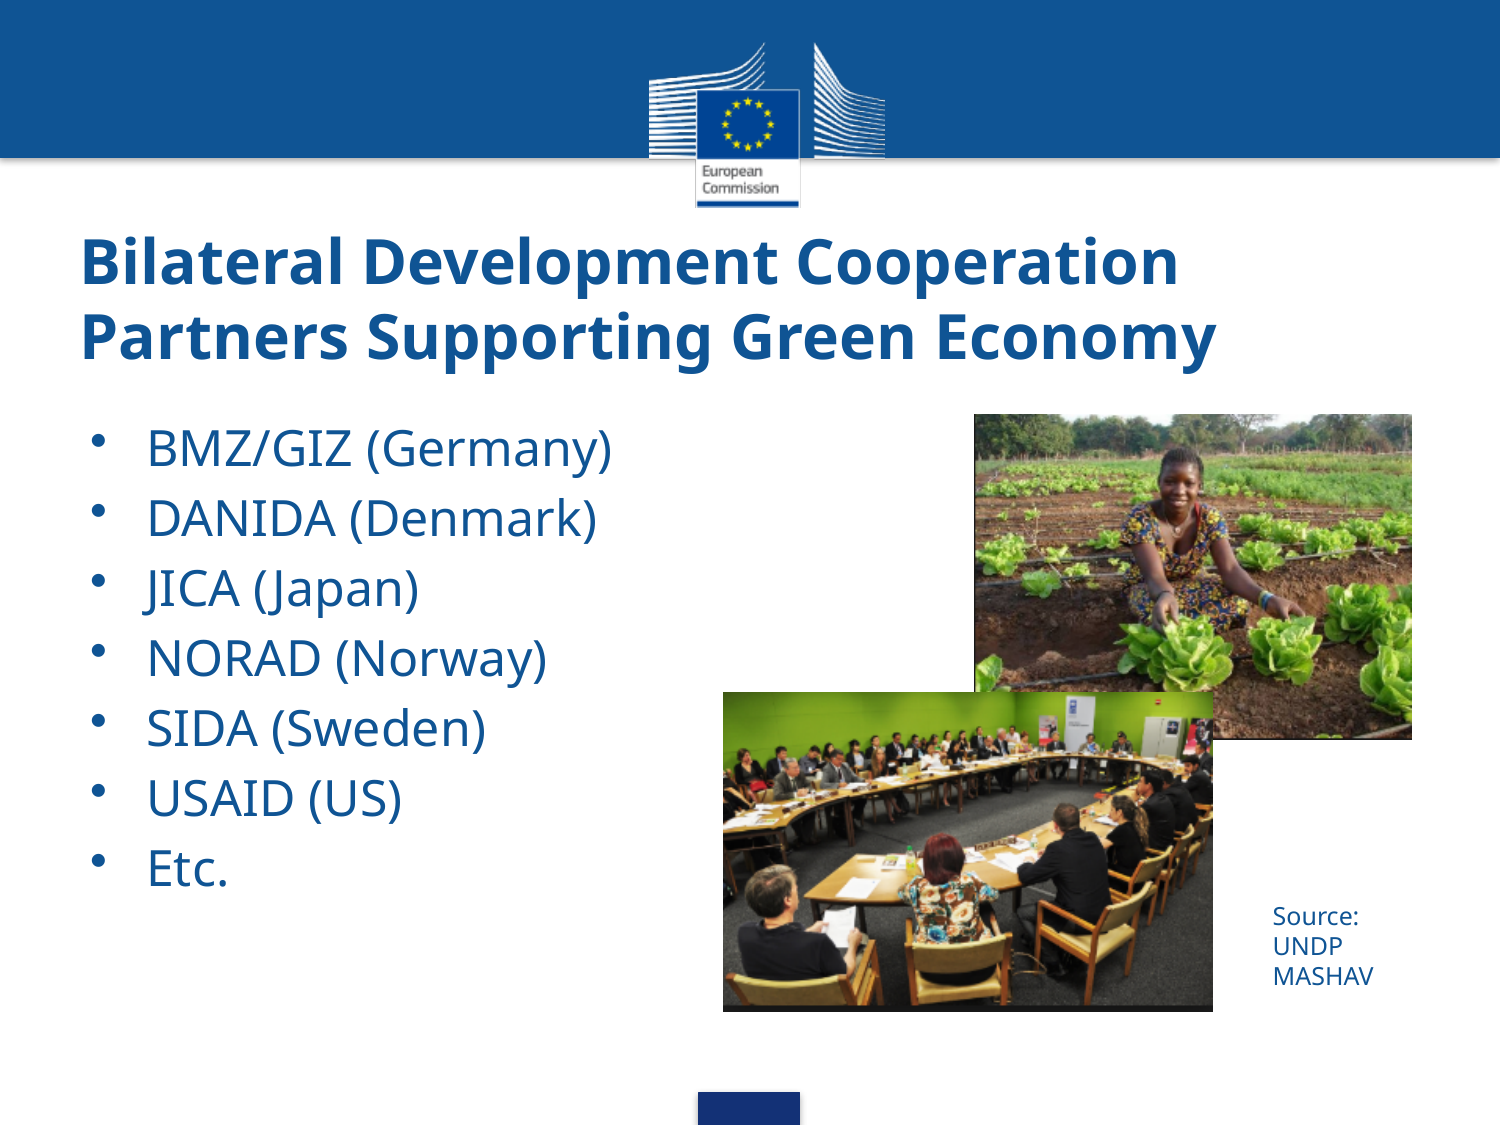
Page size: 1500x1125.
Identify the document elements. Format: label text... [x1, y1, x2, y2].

list BMZ/GIZ (Germany) DANIDA (Denmark) JICA (Japan) NORAD (Norway) SIDA (Sweden) USAID (US) Etc. [75, 408, 1425, 988]
picture [723, 414, 1412, 1012]
title Bilateral Development Cooperation Partners Supporting Green Economy [64, 219, 1415, 374]
picture [649, 42, 885, 208]
text_box Source: UNDP MASHAV [1257, 893, 1447, 998]
